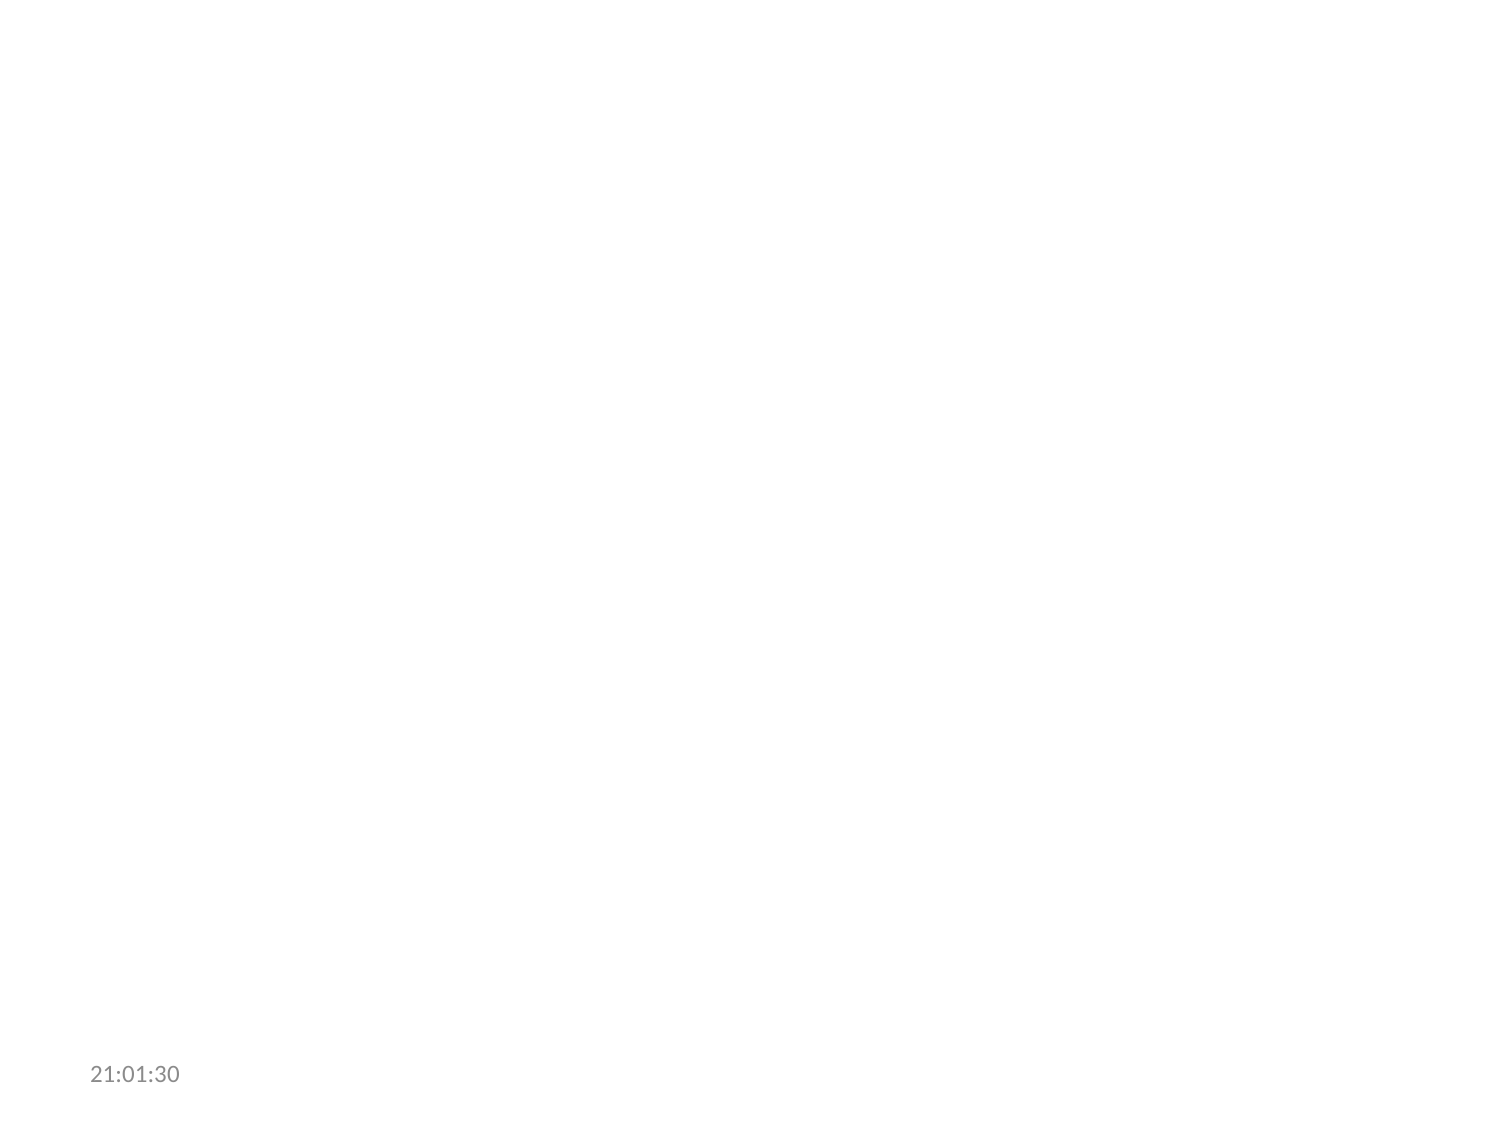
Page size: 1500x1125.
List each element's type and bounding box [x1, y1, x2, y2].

slide_number [75, 1042, 425, 1103]
